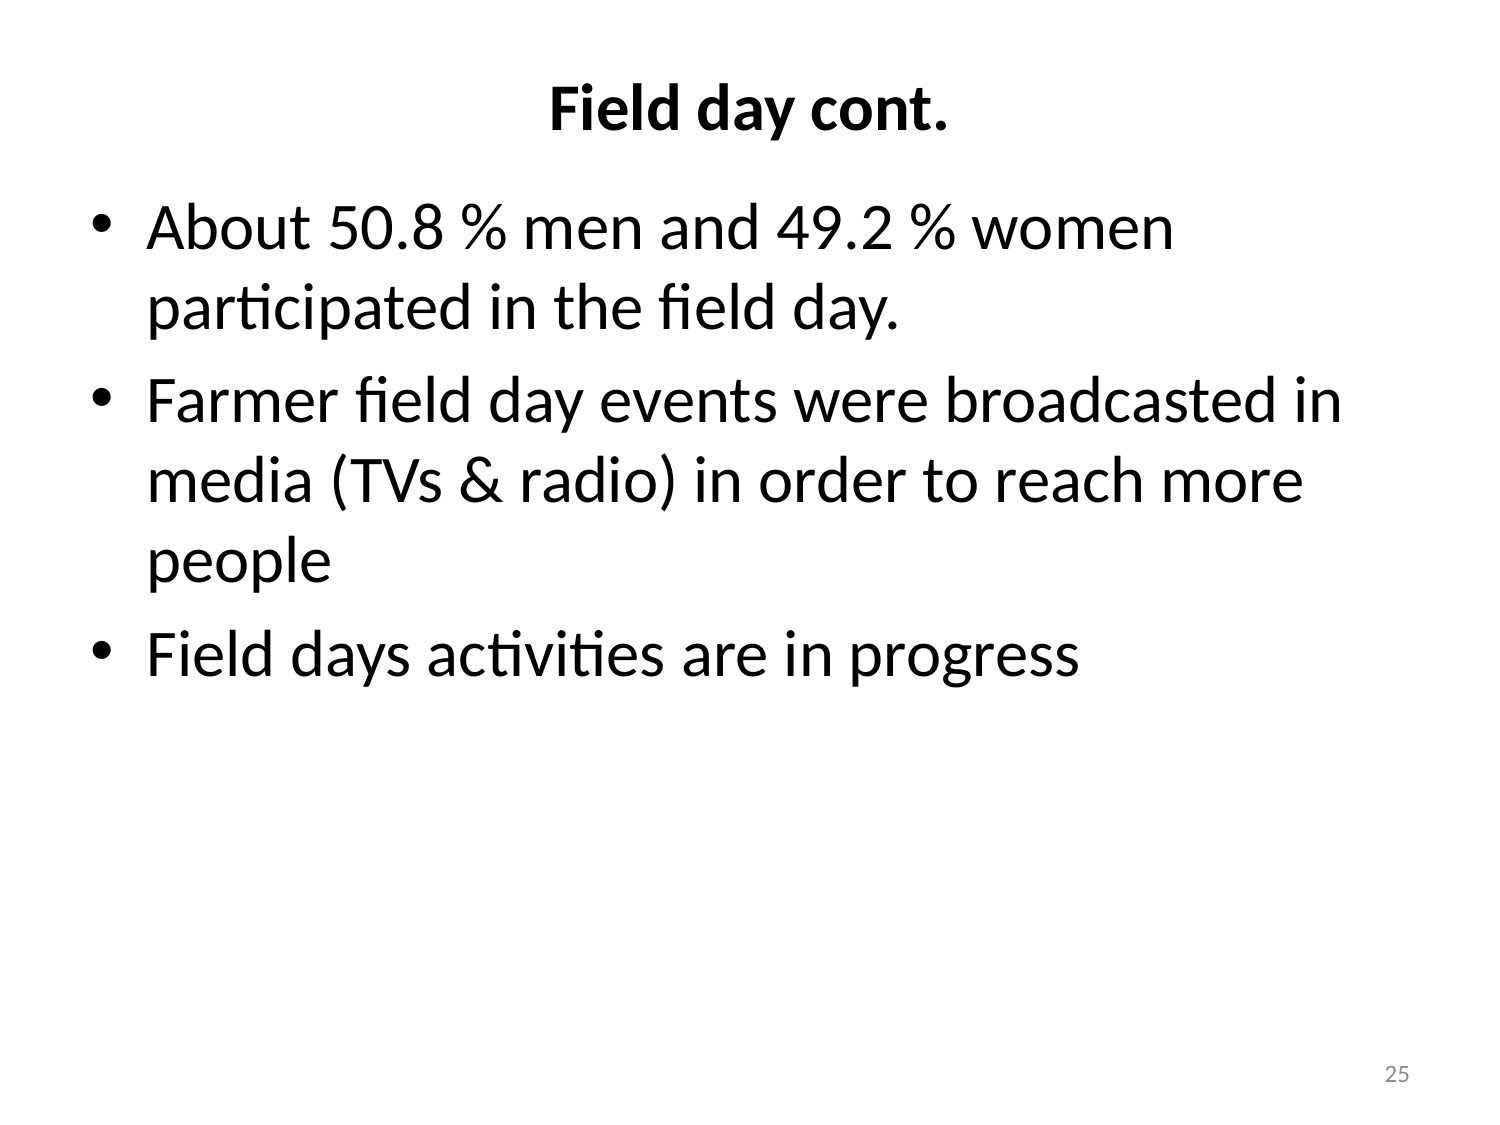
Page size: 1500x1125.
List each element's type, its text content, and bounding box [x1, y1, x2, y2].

title Field day cont. [75, 45, 1425, 163]
slide_number 25 [1074, 1042, 1425, 1103]
list About 50.8 % men and 49.2 % women participated in the field day. Farmer field day events were broadcasted in media (TVs & radio) in order to reach more people Field days activities are in progress [75, 174, 1425, 1005]
